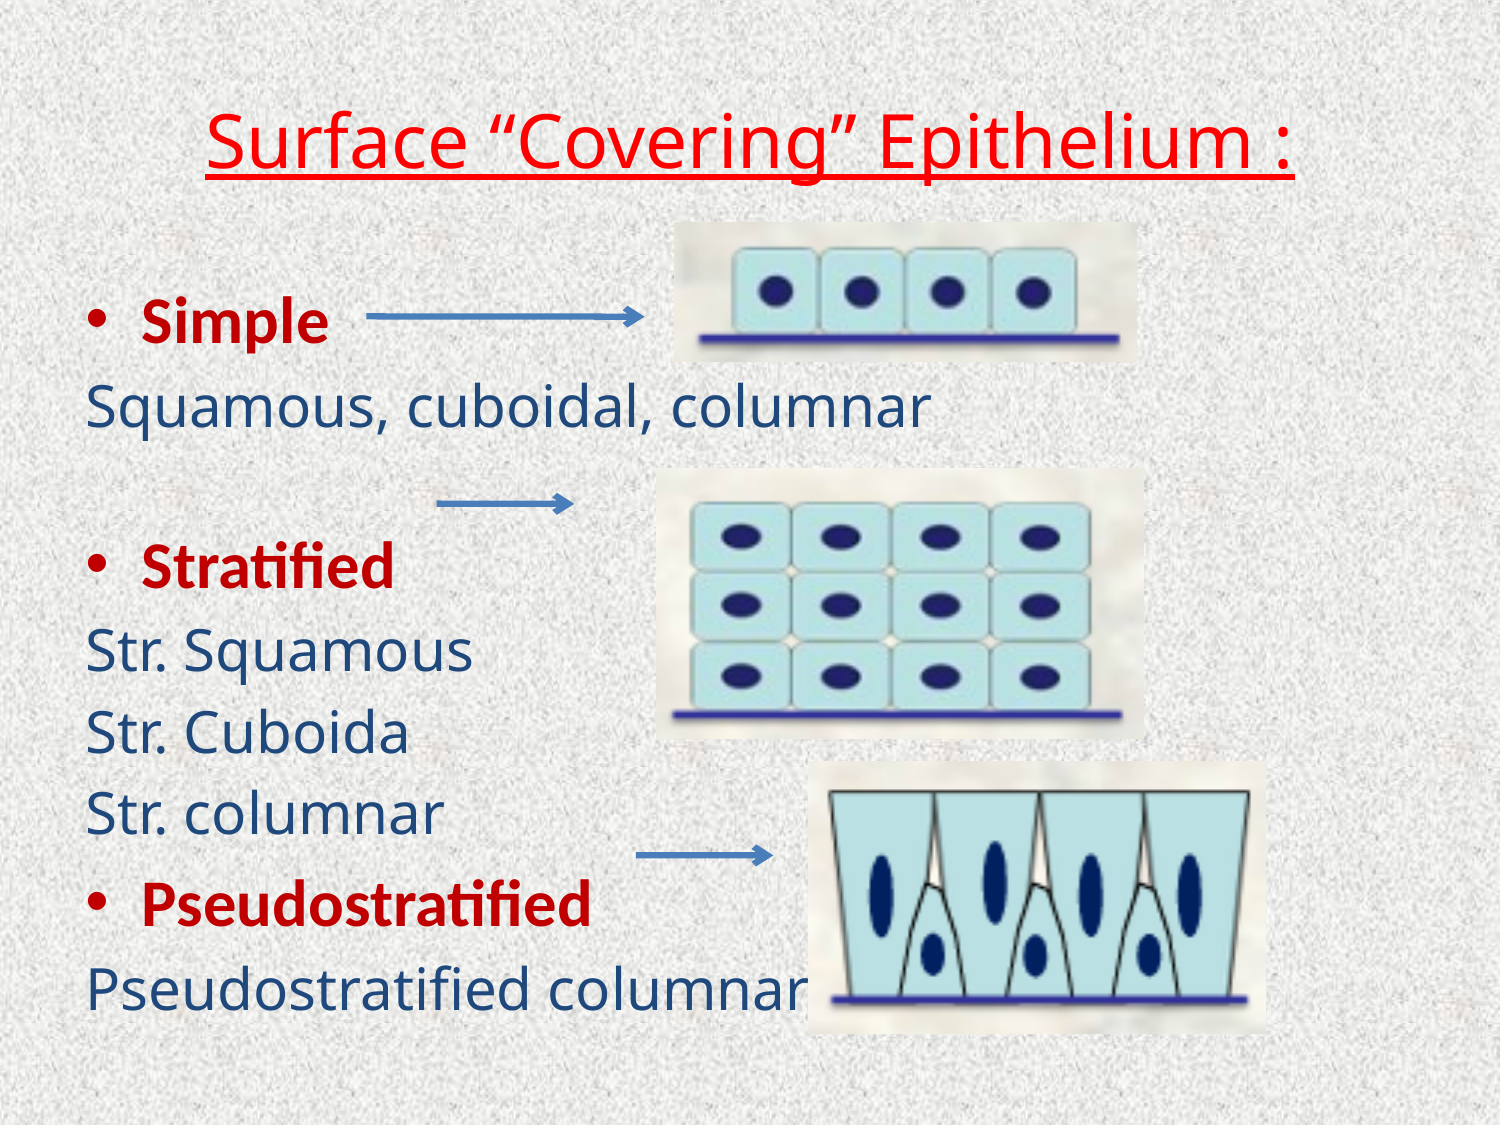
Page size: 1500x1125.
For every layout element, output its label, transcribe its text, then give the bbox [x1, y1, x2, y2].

picture [0, 0, 1500, 1125]
title Surface “Covering” Epithelium : [75, 45, 1425, 233]
list Simple Squamous, cuboidal, columnar Stratified Str. Squamous Str. Cuboida Str. columnar Pseudostratified Pseudostratified columnar [70, 269, 1050, 1052]
